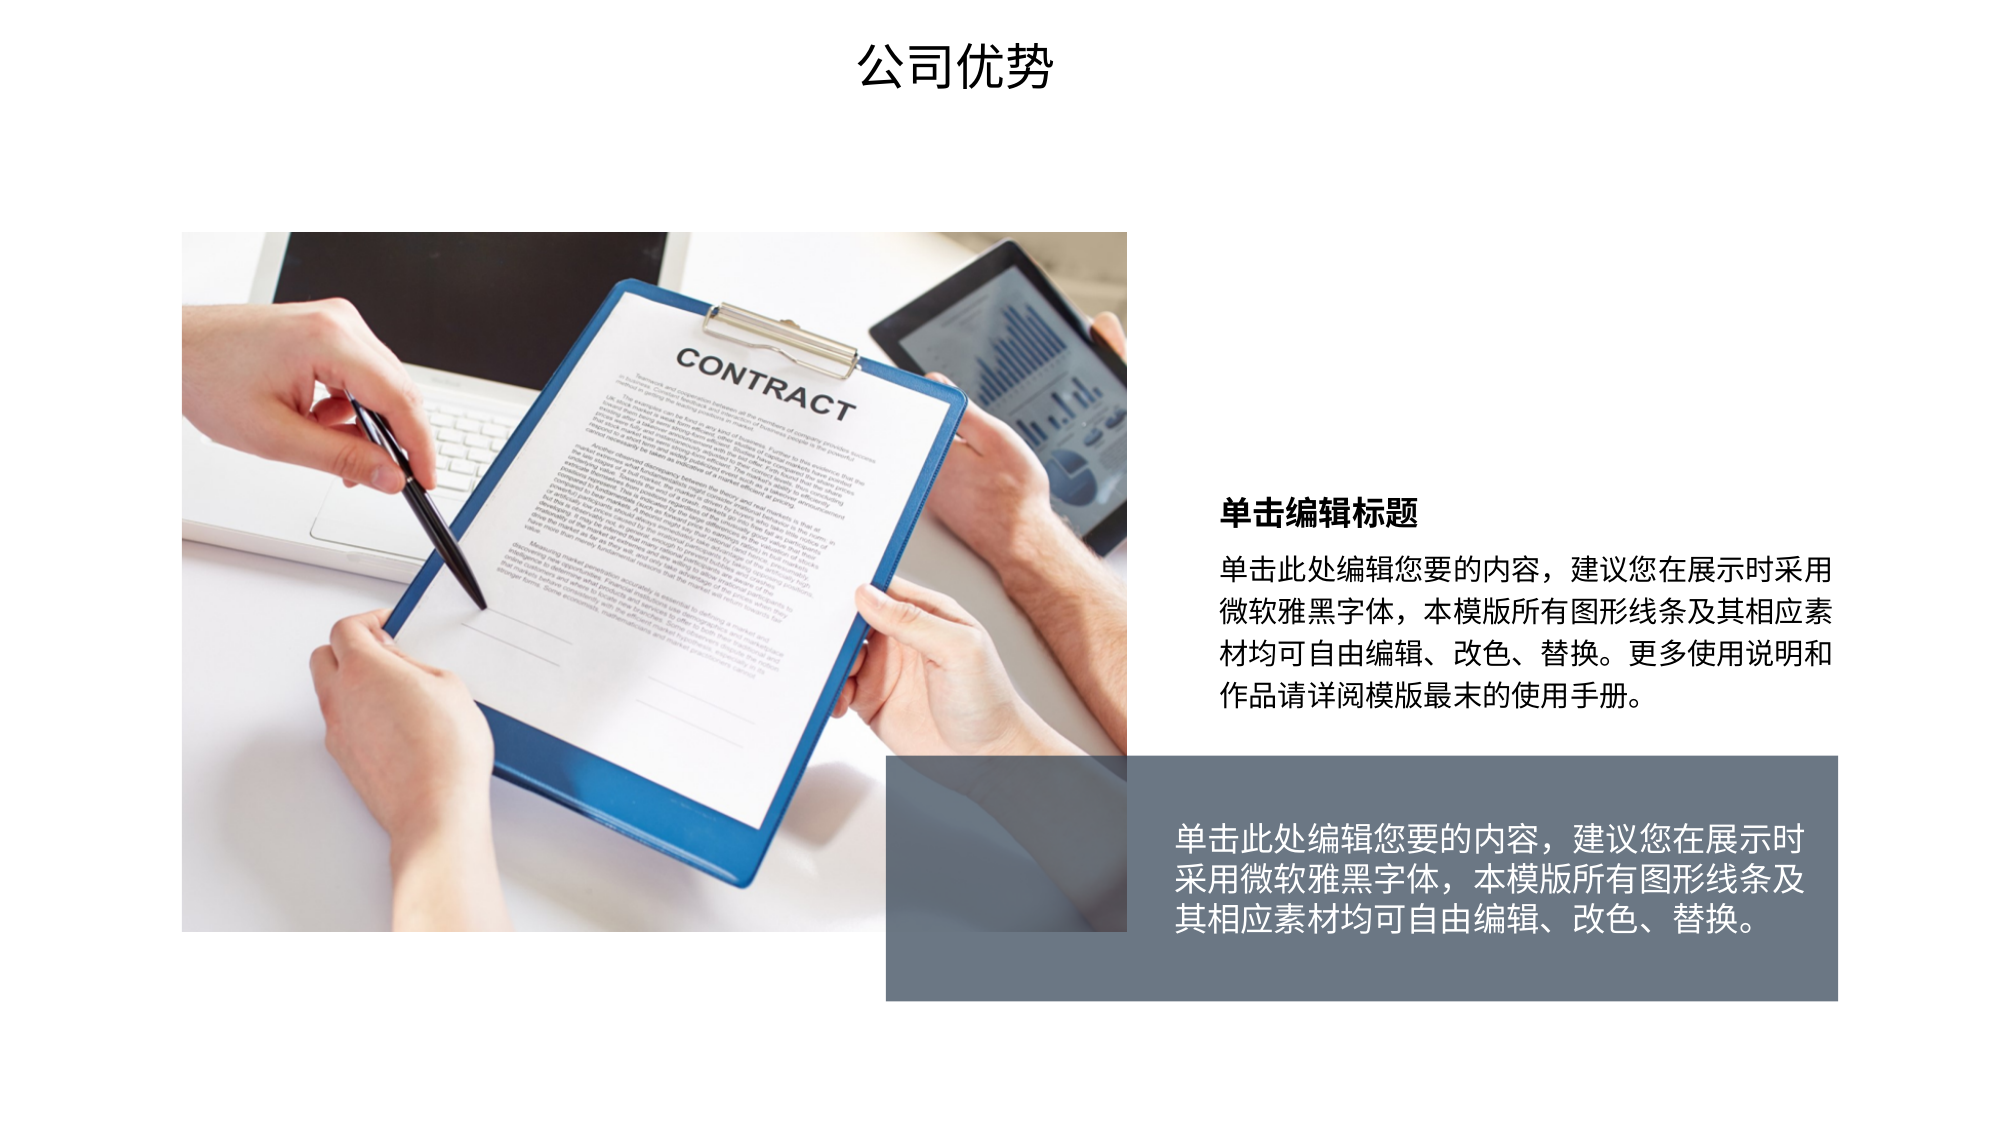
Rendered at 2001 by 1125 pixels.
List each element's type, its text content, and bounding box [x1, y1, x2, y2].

picture [181, 232, 1127, 932]
text_box 单击此处编辑您要的内容，建议您在展示时采用微软雅黑字体，本模版所有图形线条及其相应素材均可自由编辑、改色、替换。 [1159, 810, 1831, 945]
text_box 单击此处编辑您要的内容，建议您在展示时采用微软雅黑字体，本模版所有图形线条及其相应素材均可自由编辑、改色、替换。更多使用说明和作品请详阅模版最末的使用手册。 [1219, 544, 1839, 713]
text_box 公司优势 [841, 28, 1335, 103]
text_box 单击编辑标题 [1219, 491, 1671, 532]
text_box [885, 755, 1839, 1002]
